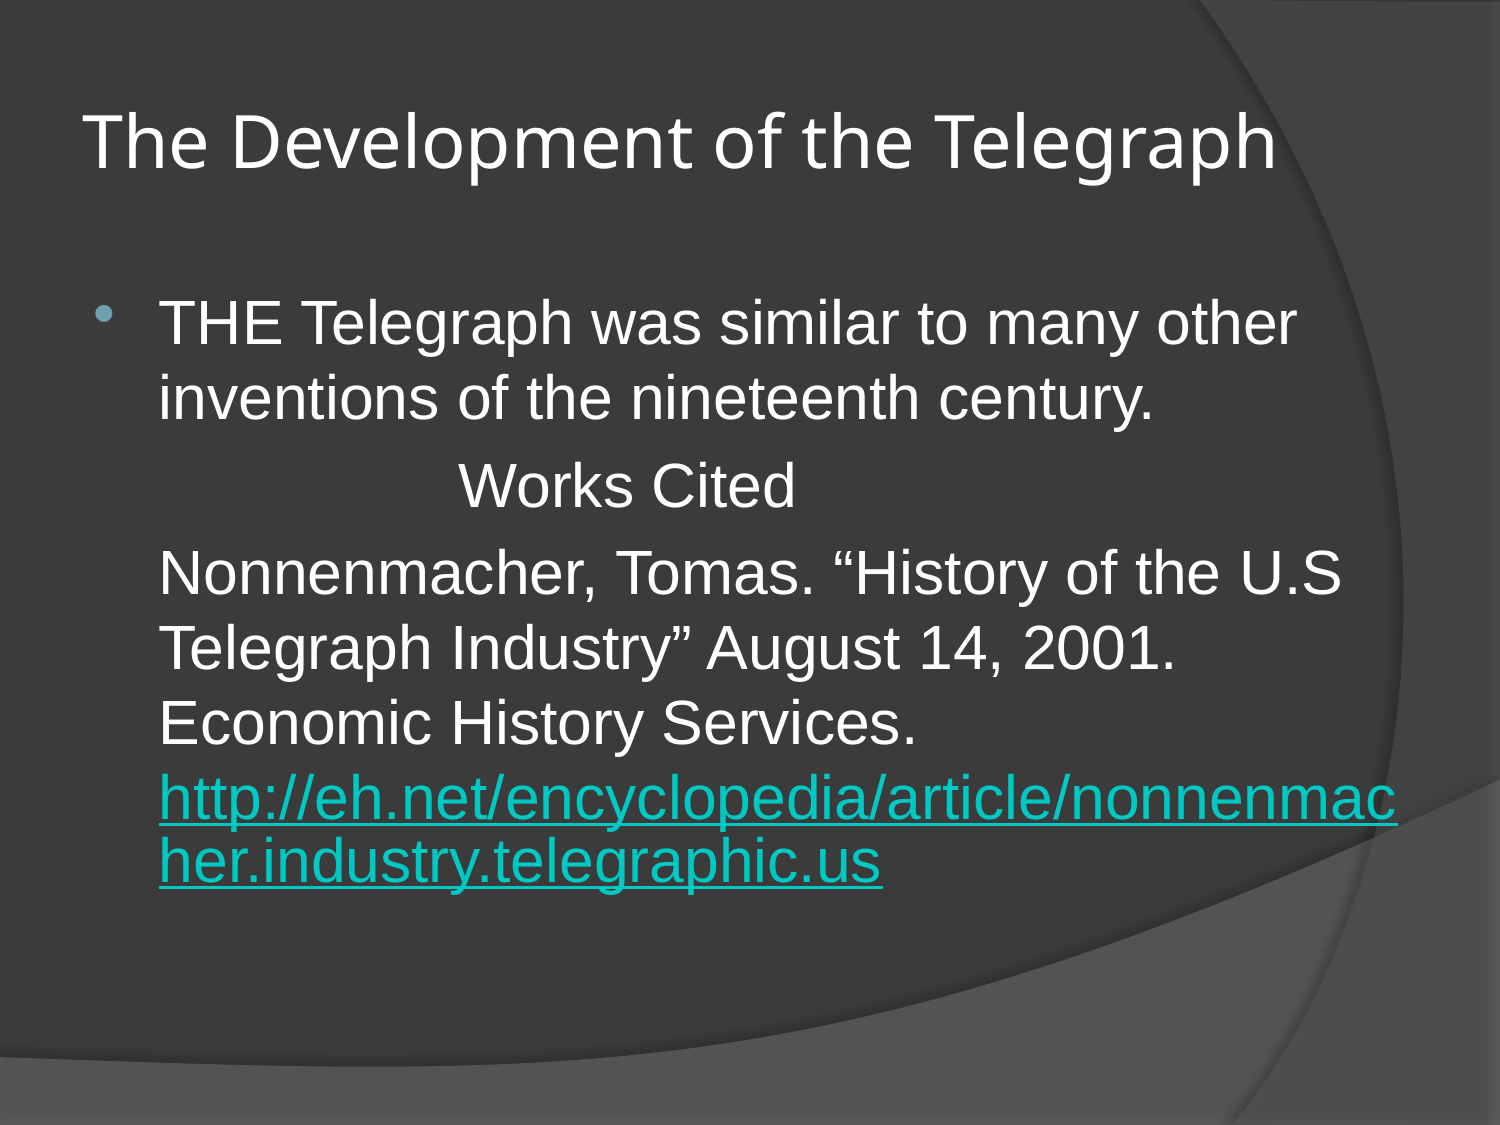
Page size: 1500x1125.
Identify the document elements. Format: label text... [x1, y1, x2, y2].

title The Development of the Telegraph [75, 45, 1300, 233]
list THE Telegraph was similar to many other inventions of the nineteenth century. Works Cited Nonnenmacher, Tomas. “History of the U.S Telegraph Industry” August 14, 2001. Economic History Services. http://eh.net/encyclopedia/article/nonnenmacher.industry.telegraphic.us [75, 275, 1425, 963]
